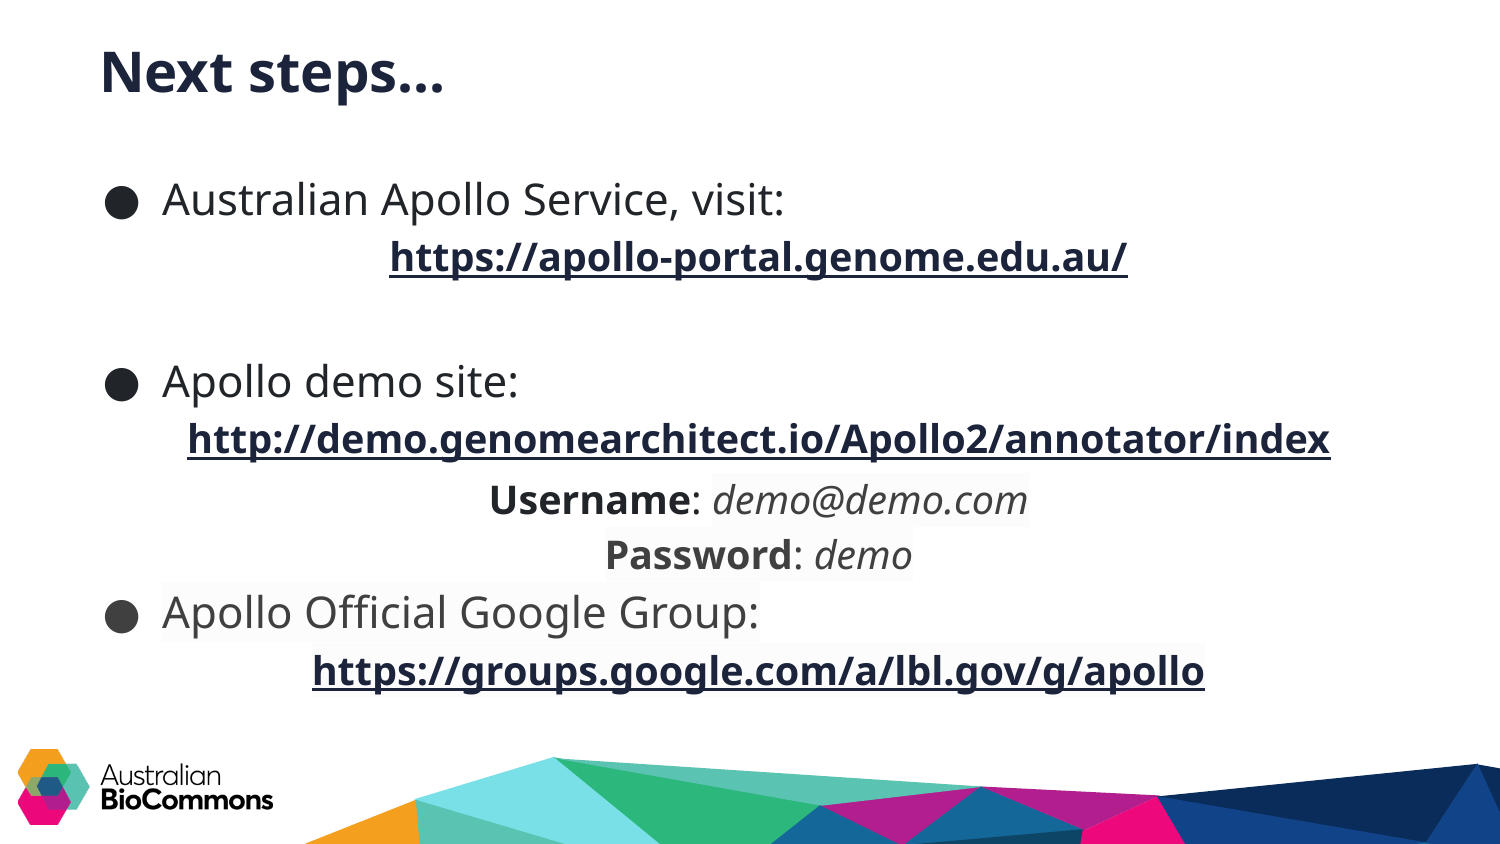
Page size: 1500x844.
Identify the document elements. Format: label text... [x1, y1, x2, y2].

picture [17, 749, 273, 825]
text_box Next steps... [92, 33, 1425, 115]
text_box Australian Apollo Service, visit: https://apollo-portal.genome.edu.au/ Apollo demo site: http://demo.genomearchitect.io/Apollo2/annotator/index Username: demo@demo.com Password: demo Apollo Official Google Group: https://groups.google.com/a/lbl.gov/g/apollo [72, 148, 1446, 769]
